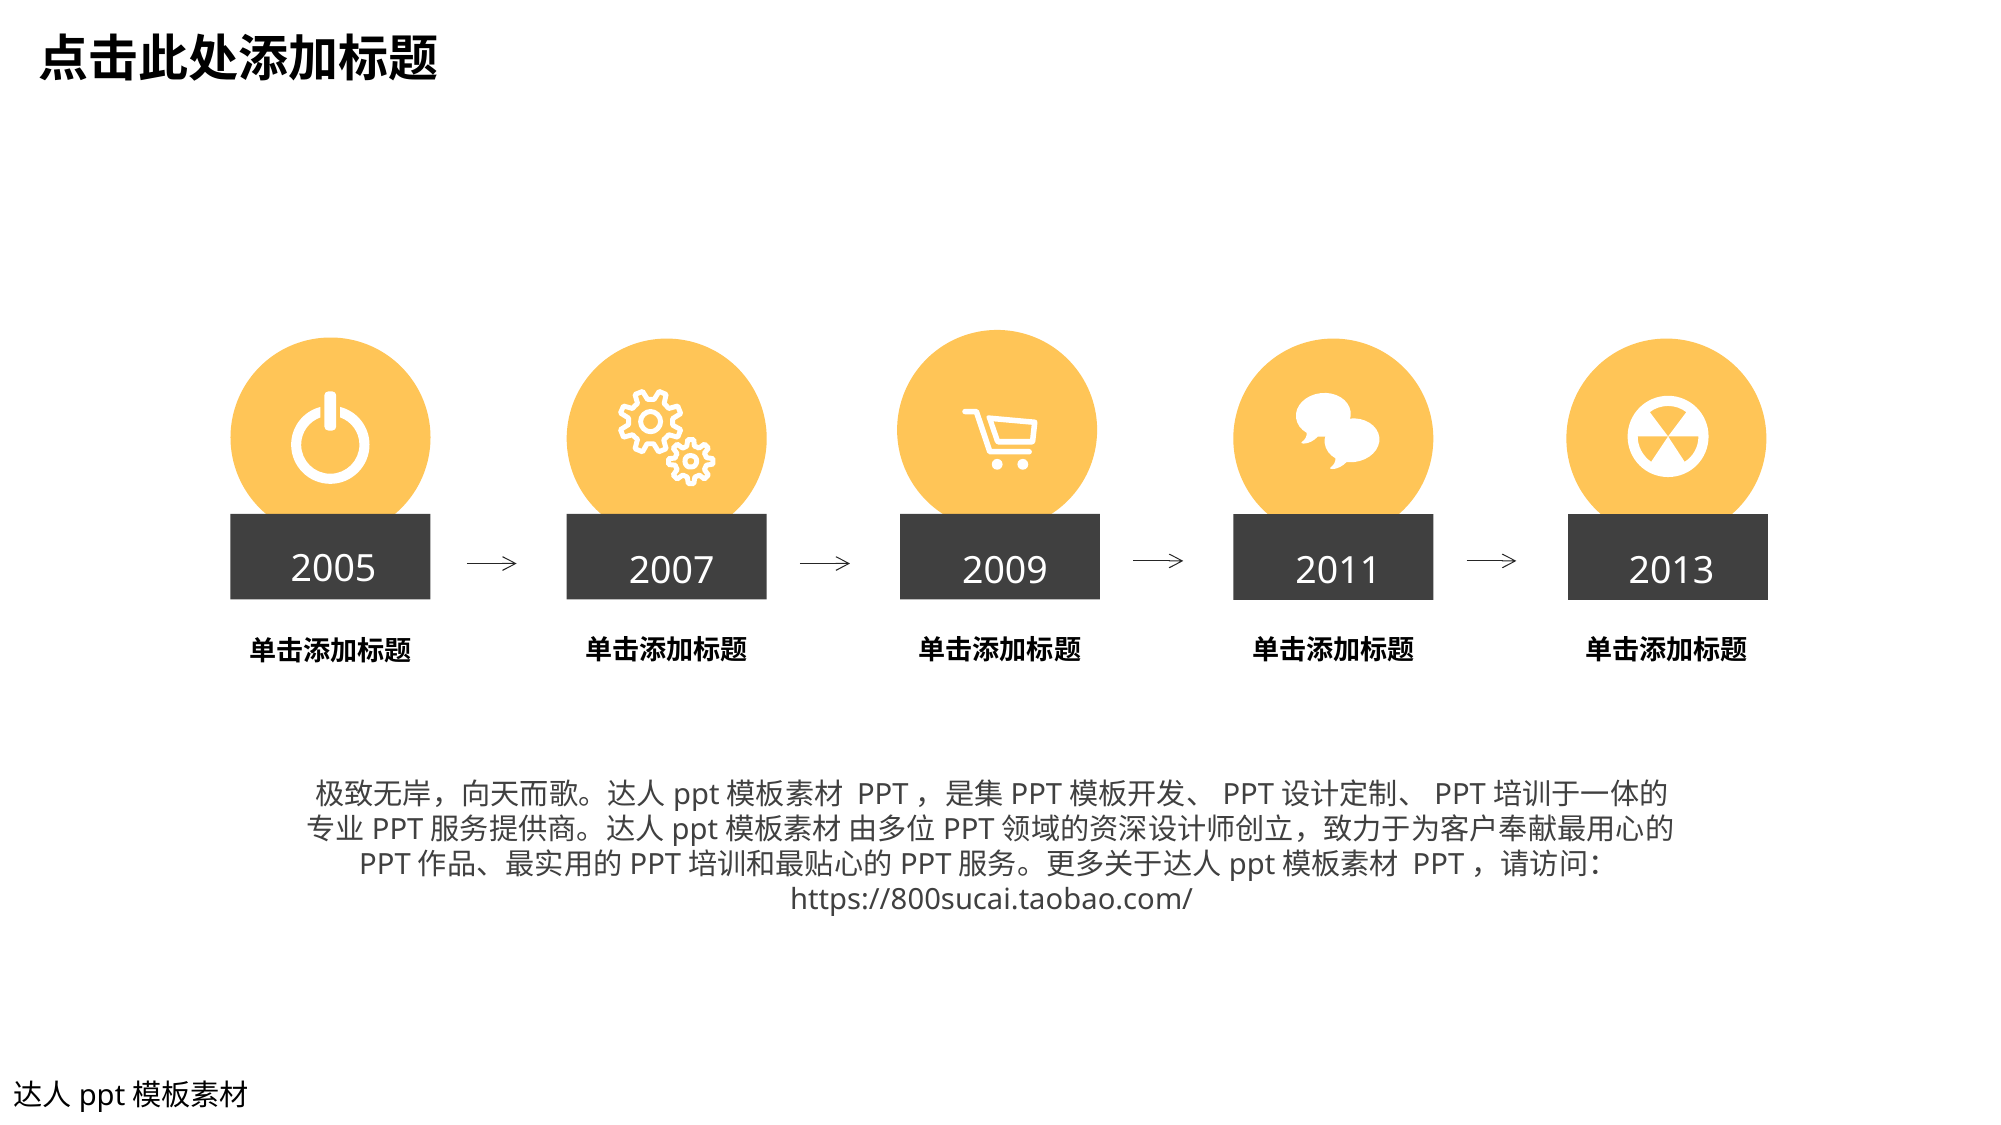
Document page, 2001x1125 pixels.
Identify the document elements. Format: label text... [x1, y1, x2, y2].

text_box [1294, 391, 1381, 472]
text_box 达人ppt模板素材 [0, 1069, 264, 1119]
text_box [566, 513, 767, 600]
text_box [230, 513, 431, 600]
text_box 单击添加标题 [1233, 624, 1434, 673]
text_box [897, 329, 1098, 513]
text_box 单击添加标题 [230, 625, 431, 674]
text_box [1568, 514, 1768, 600]
text_box [900, 513, 1100, 600]
text_box 点击此处添加标题 [23, 18, 465, 94]
text_box [324, 391, 337, 431]
text_box 单击添加标题 [900, 624, 1100, 673]
text_box [291, 406, 370, 484]
text_box [1627, 395, 1709, 478]
text_box 极致无岸，向天而歌。达人ppt模板素材 PPT，是集PPT模板开发、PPT设计定制、PPT培训于一体的专业PPT服务提供商。达人ppt模板素材 由多位PPT领域的资深设计师创立，致力于为客户奉献最用心的PPT作品、最实用的PPT培训和最贴心的PPT服务。更多关于达人ppt模板素材 PPT，请访问：https://800sucai.taobao.com/ [291, 768, 1693, 923]
text_box [1233, 514, 1434, 600]
text_box [1233, 338, 1434, 514]
text_box [566, 338, 767, 513]
text_box [1566, 338, 1767, 514]
text_box 单击添加标题 [1566, 624, 1767, 673]
text_box 2011 [1268, 515, 1408, 598]
text_box 2009 [935, 515, 1075, 598]
text_box 2007 [602, 515, 742, 598]
text_box 2005 [264, 514, 404, 597]
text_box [961, 408, 1038, 470]
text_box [620, 391, 714, 484]
text_box 2013 [1602, 515, 1741, 598]
text_box 单击添加标题 [566, 624, 767, 673]
text_box [230, 337, 431, 513]
